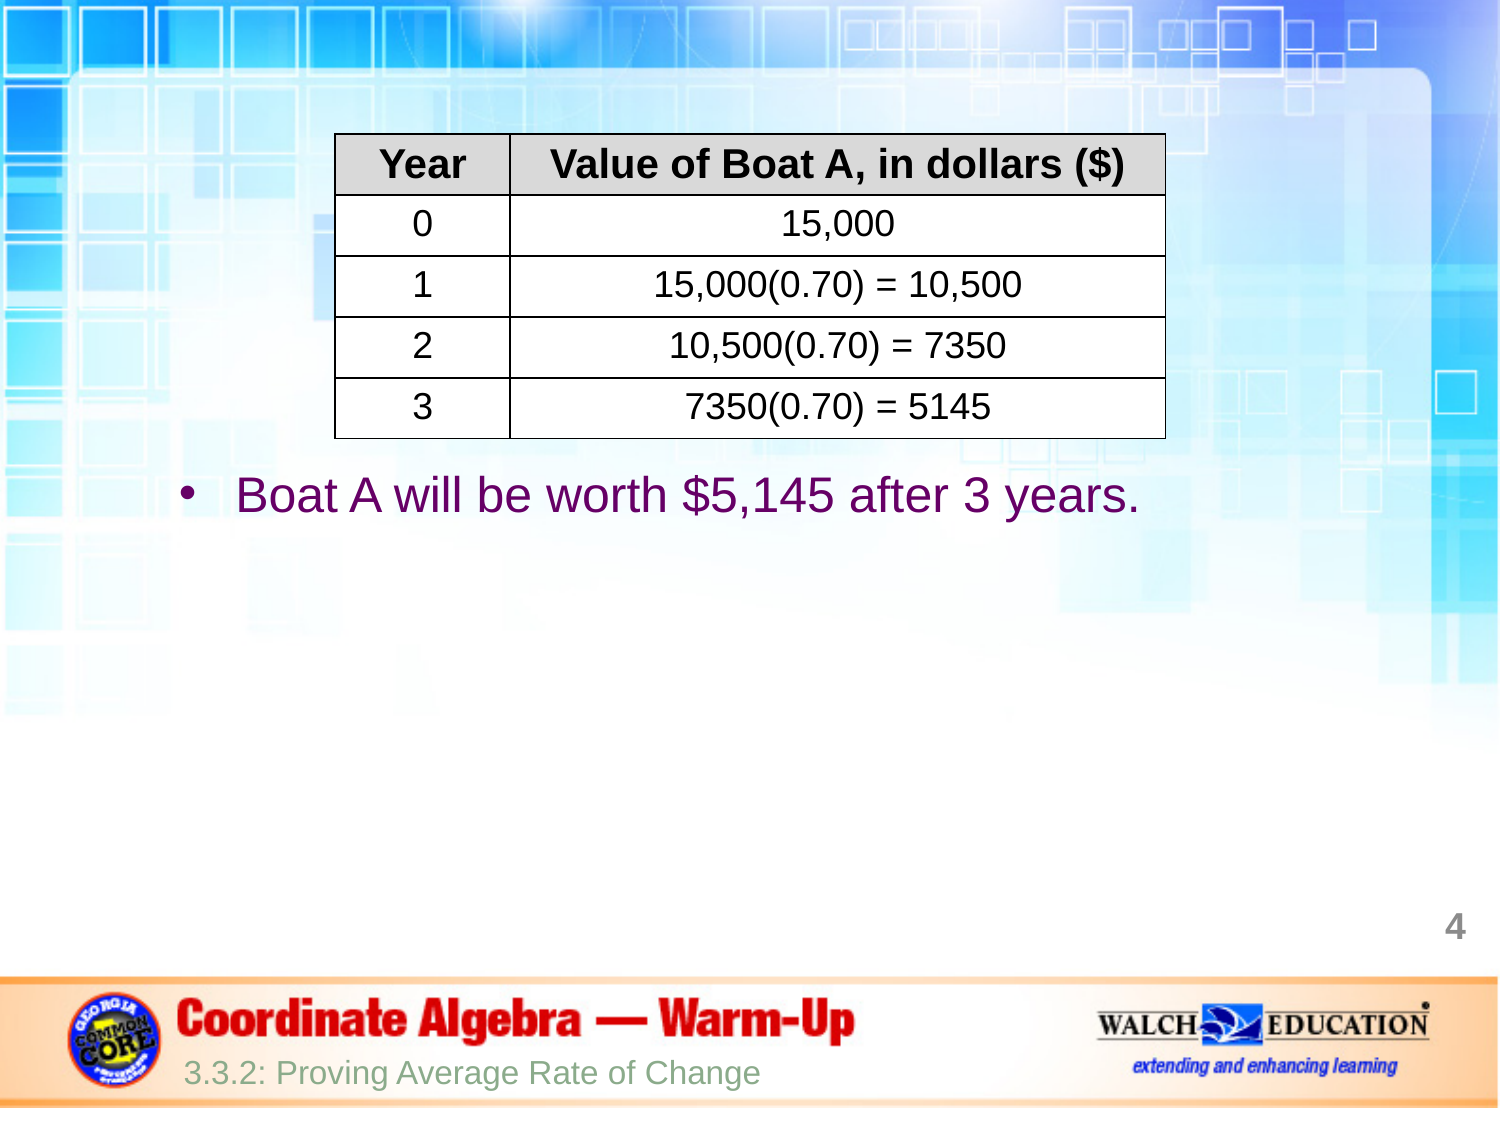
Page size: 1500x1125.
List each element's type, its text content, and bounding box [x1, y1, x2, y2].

table_cell 1 [336, 257, 509, 316]
table_header Value of Boat A, in dollars ($) [511, 135, 1165, 194]
footer 3.3.2: Proving Average Rate of Change [168, 1048, 1067, 1094]
text_box [1441, 924, 1472, 1001]
subtitle Boat A will be worth $5,145 after 3 years. [89, 105, 1390, 925]
table_cell 7350(0.70) = 5145 [511, 379, 1165, 438]
table_cell 2 [336, 318, 509, 377]
slide_number 4 [1361, 901, 1481, 949]
picture [0, 0, 1500, 1108]
table_cell 15,000(0.70) = 10,500 [511, 257, 1165, 316]
table_header Year [336, 135, 509, 194]
table_cell 3 [336, 379, 509, 438]
table_cell 0 [336, 196, 509, 255]
table_cell 10,500(0.70) = 7350 [511, 318, 1165, 377]
table_cell 15,000 [511, 196, 1165, 255]
